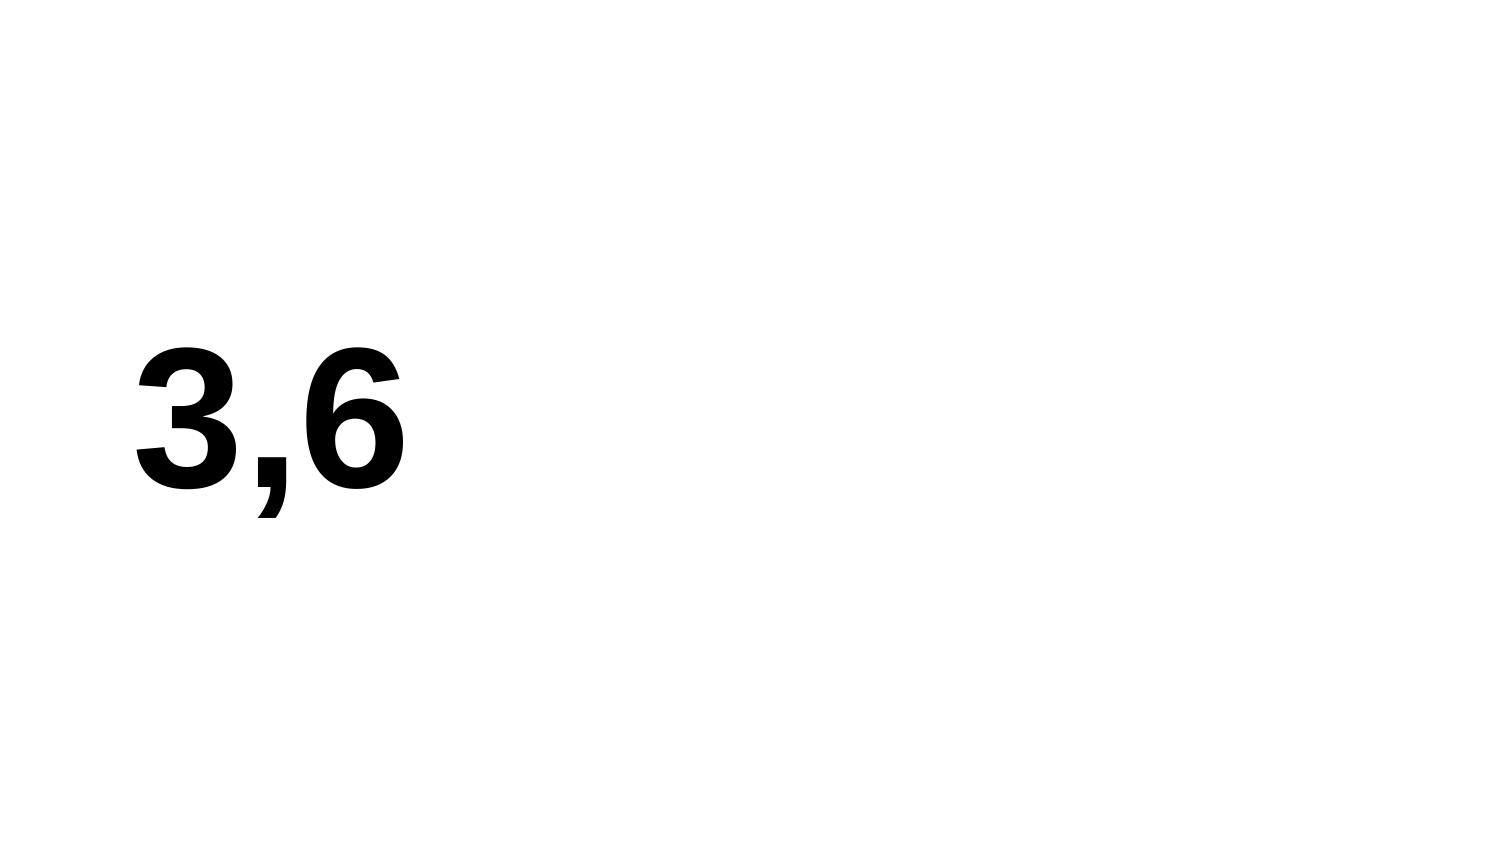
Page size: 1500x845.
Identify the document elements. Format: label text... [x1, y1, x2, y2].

text_box 3,6 [132, 295, 969, 520]
